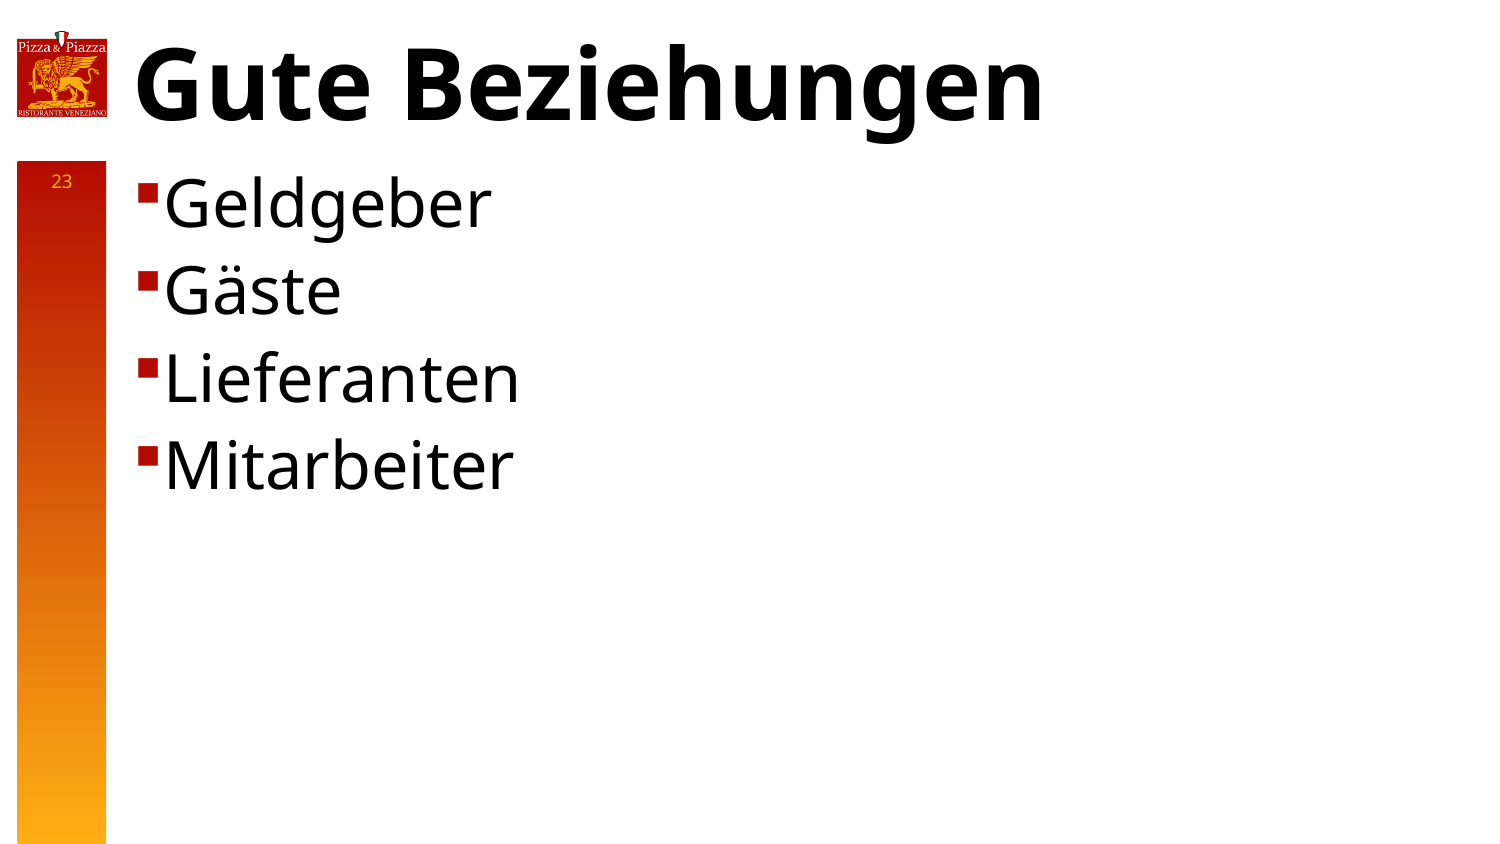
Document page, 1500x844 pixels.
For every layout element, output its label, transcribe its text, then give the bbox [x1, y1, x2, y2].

picture [17, 31, 107, 117]
slide_number 22 [17, 161, 107, 844]
list Geldgeber Gäste Lieferanten Mitarbeiter [117, 161, 1483, 771]
title Gute Beziehungen [117, 32, 1483, 145]
